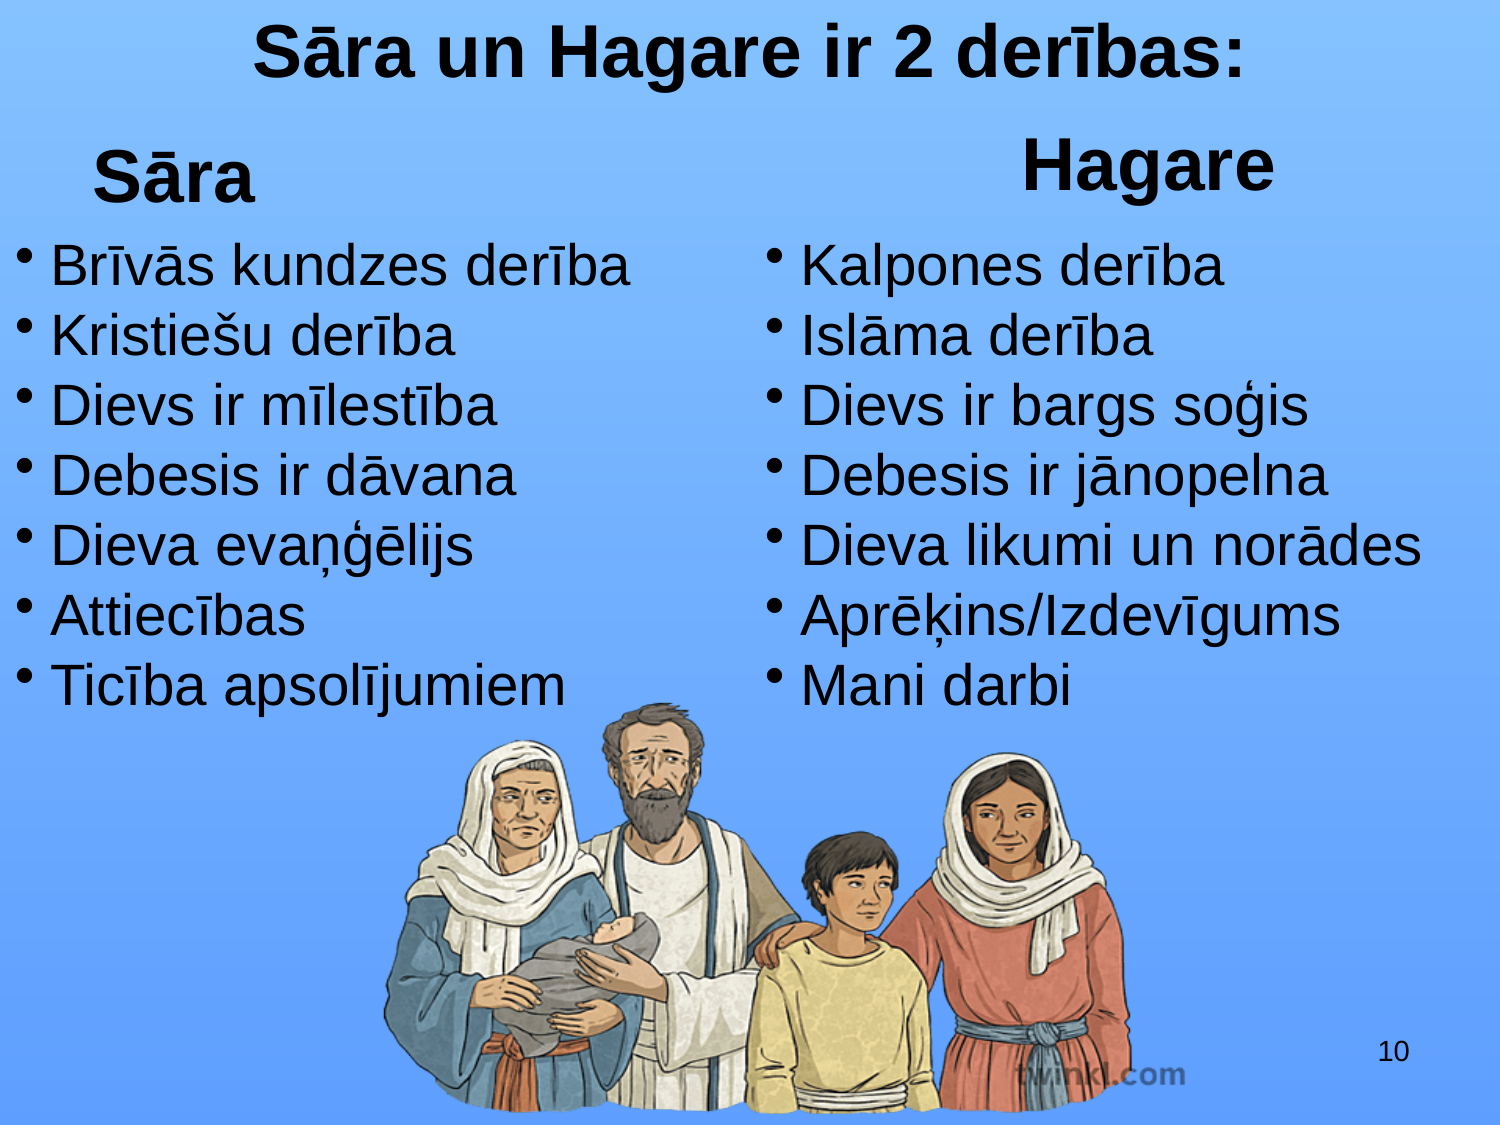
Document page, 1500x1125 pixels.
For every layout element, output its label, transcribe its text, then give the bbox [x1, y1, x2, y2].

text_box Sāra [0, 125, 349, 220]
picture [265, 692, 1251, 1125]
text_box Kalpones derība Islāma derība Dievs ir bargs soģis Debesis ir jānopelna Dieva likumi un norādes Aprēķins/Izdevīgums Mani darbi [750, 219, 1500, 725]
slide_number 10 [1254, 1024, 1426, 1103]
text_box Hagare [974, 113, 1323, 208]
text_box Brīvās kundzes derība Kristiešu derība Dievs ir mīlestība Debesis ir dāvana Dieva evaņģēlijs Attiecības Ticība apsolījumiem [0, 219, 703, 725]
title Sāra un Hagare ir 2 derības: [0, 0, 1500, 137]
